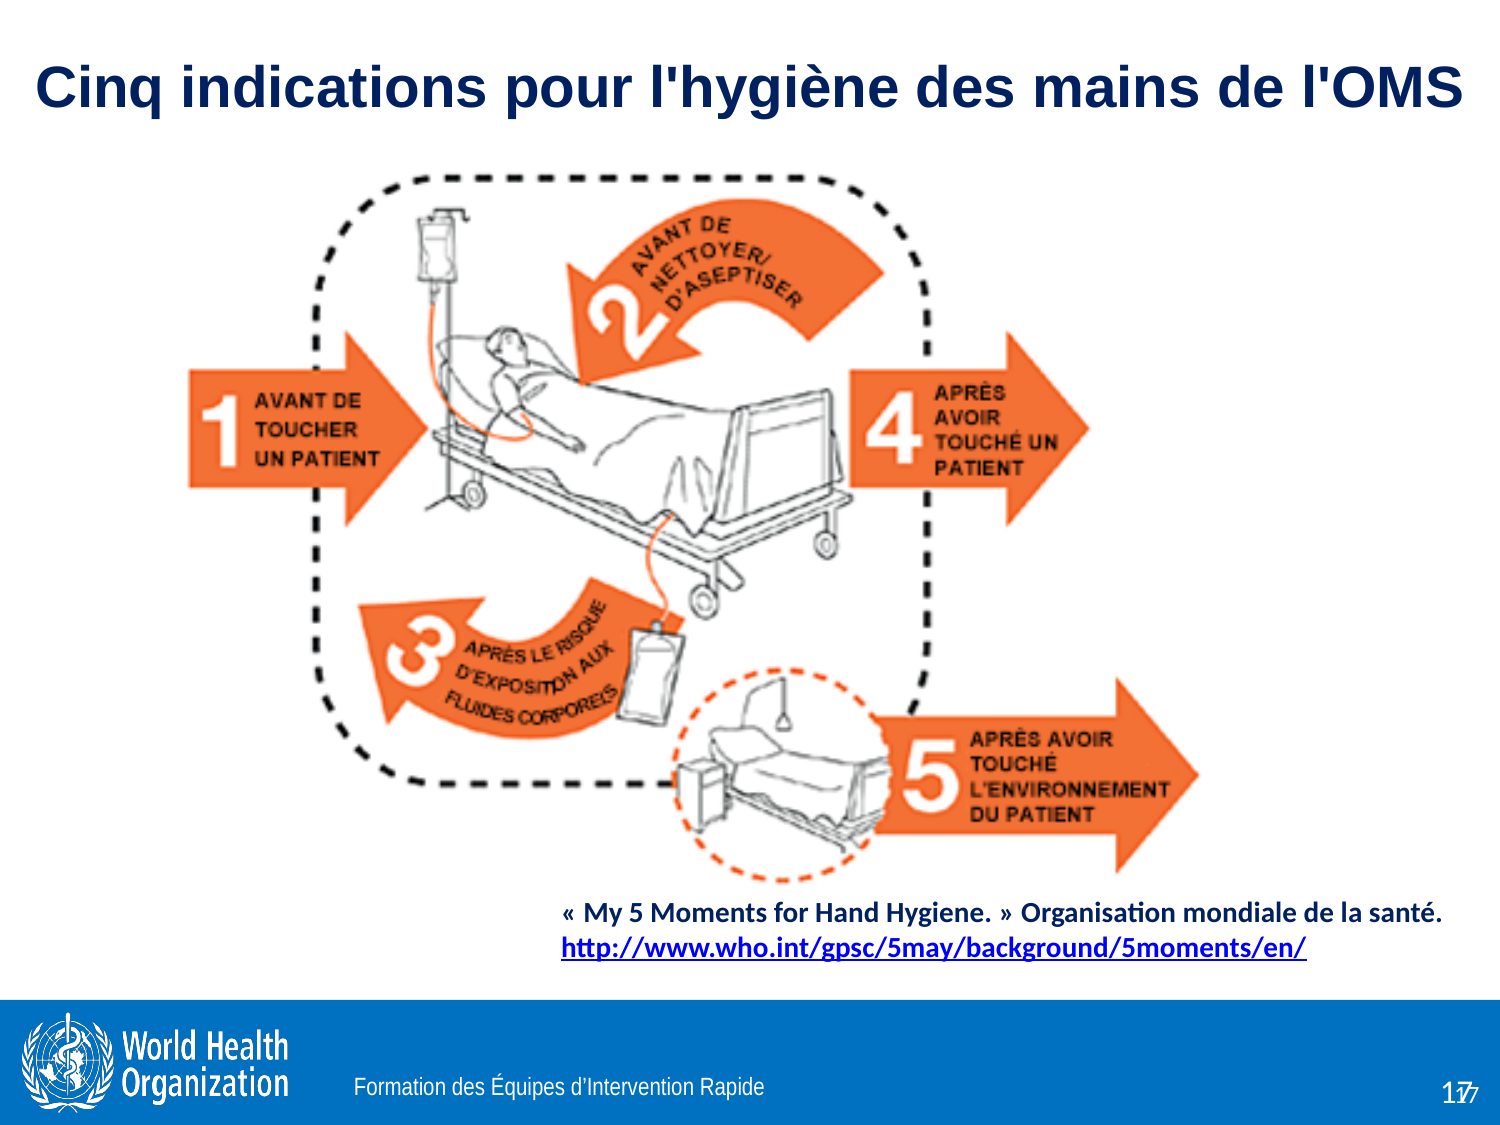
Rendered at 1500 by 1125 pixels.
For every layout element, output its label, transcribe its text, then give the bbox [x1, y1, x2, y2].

text_box « My 5 Moments for Hand Hygiene. » Organisation mondiale de la santé. http://www.who.int/gpsc/5may/background/5moments/en/ [561, 893, 1500, 964]
picture [170, 149, 1219, 900]
title Cinq indications pour l'hygiène des mains de l'OMS [0, 18, 1500, 149]
slide_number 17 [1394, 1063, 1495, 1124]
picture [21, 1012, 288, 1113]
